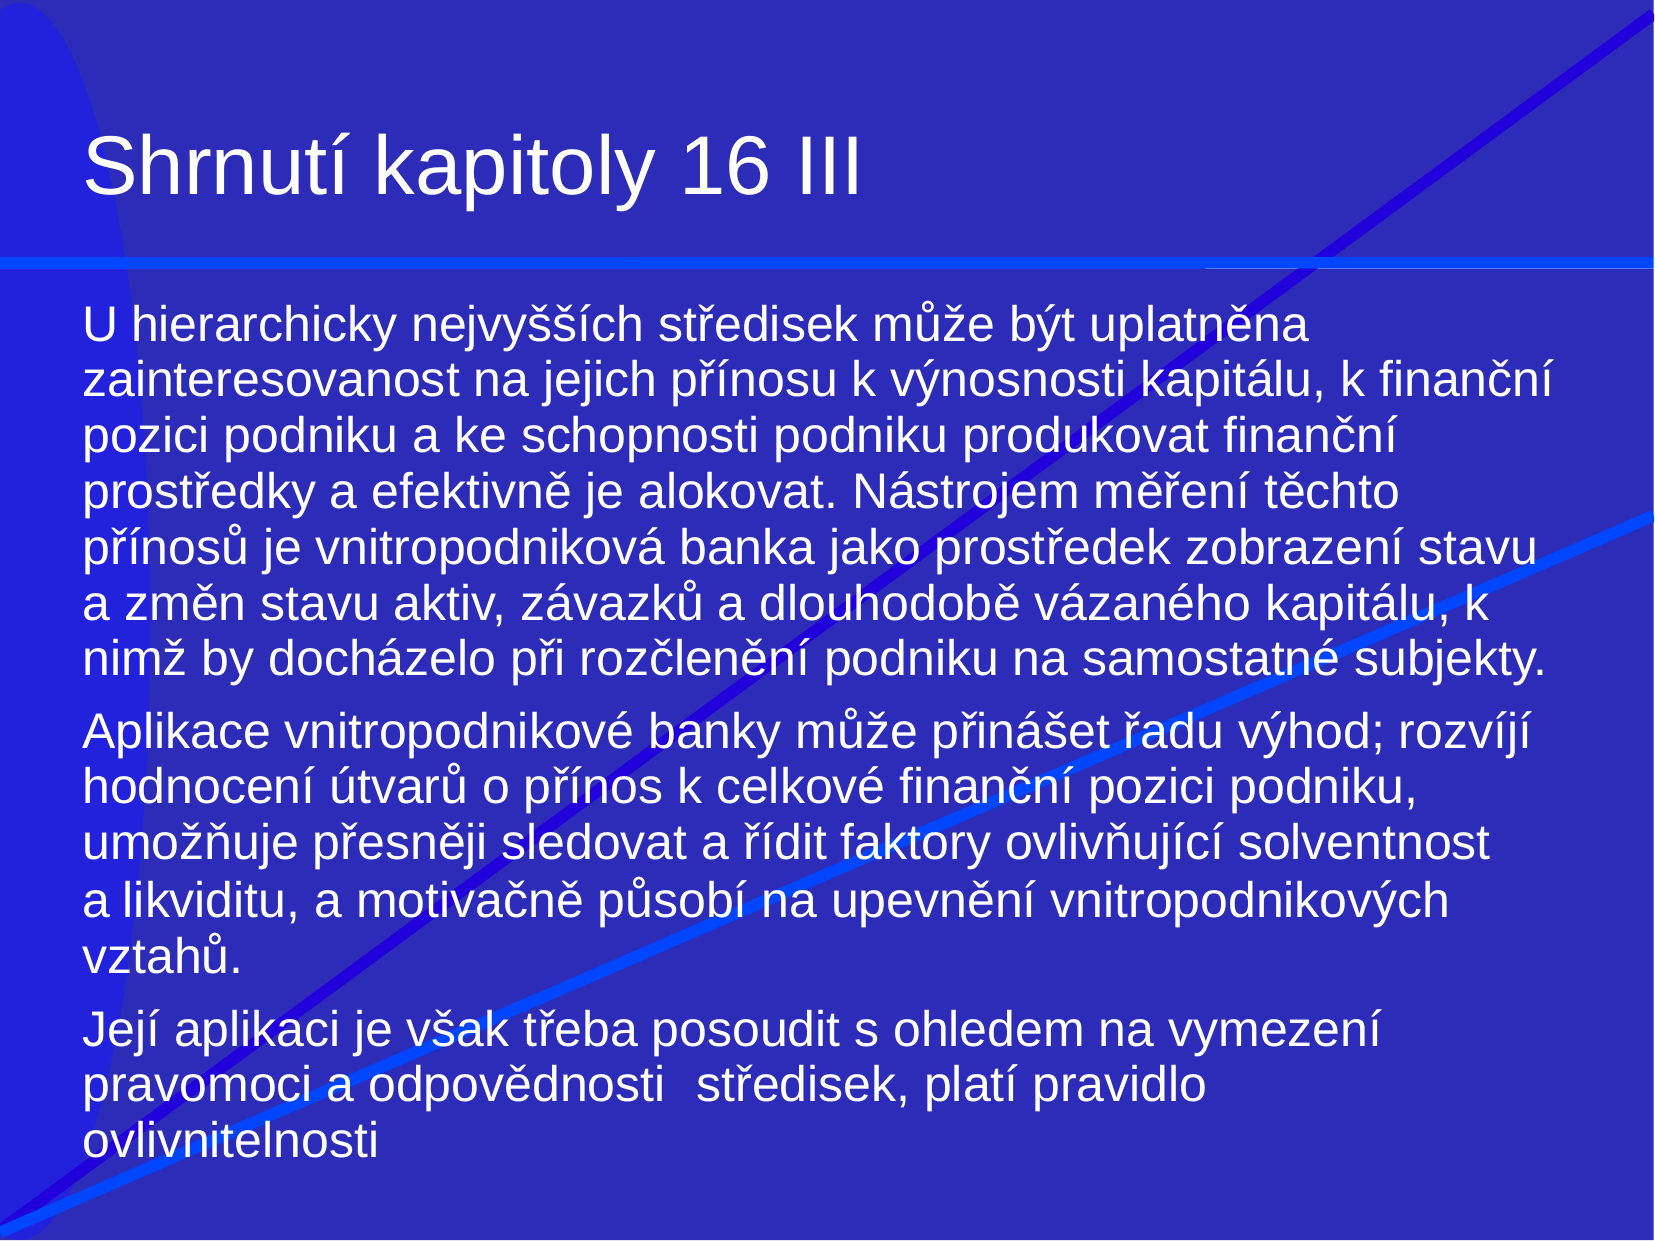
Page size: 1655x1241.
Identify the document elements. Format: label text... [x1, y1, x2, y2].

text_box U hierarchicky nejvyšších středisek může být uplatněna zainteresovanost na jejich přínosu k výnosnosti kapitálu, k finanční pozici podniku a ke schopnosti podniku produkovat finanční prostředky a efektivně je alokovat. Nástrojem měření těchto přínosů je vnitropodniková banka jako prostředek zobrazení stavu a změn stavu aktiv, závazků a dlouhodobě vázaného kapitálu, k nimž by docházelo při rozčlenění podniku na samostatné subjekty. Aplikace vnitropodnikové banky může přinášet řadu výhod; rozvíjí hodnocení útvarů o přínos k celkové finanční pozici podniku, umožňuje přesněji sledovat a řídit faktory ovlivňující solventnost a likviditu, a motivačně působí na upevnění vnitropodnikových vztahů. Její aplikaci je však třeba posoudit s ohledem na vymezení pravomoci a odpovědnosti středisek, platí pravidlo ovlivnitelnosti [80, 296, 1559, 1168]
title Shrnutí kapitoly 16 III [80, 67, 1574, 319]
